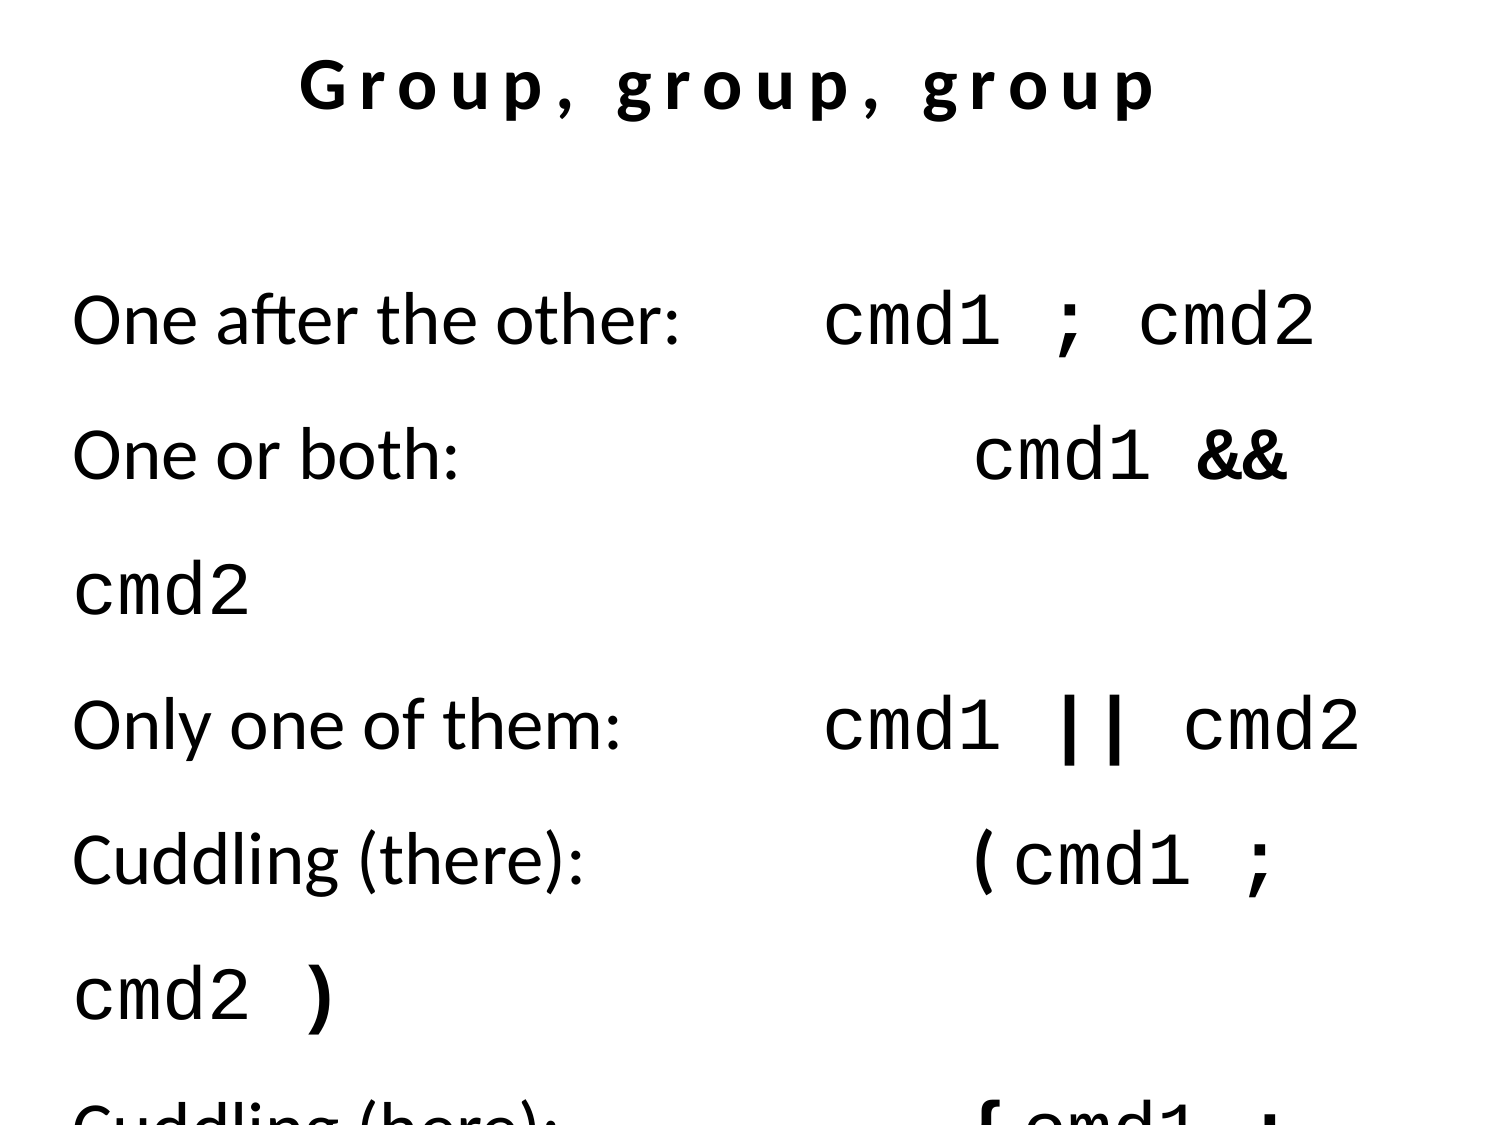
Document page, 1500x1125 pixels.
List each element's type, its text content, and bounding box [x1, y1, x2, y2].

text_box Group, group, group [284, 27, 1171, 132]
text_box One after the other: cmd1 ; cmd2 One or both: cmd1 && cmd2 Only one of them: cmd1 || cmd2 Cuddling (there): ( cmd1 ; cmd2 ) Cuddling (here): { cmd1 ; cmd2 } [57, 216, 1469, 1125]
